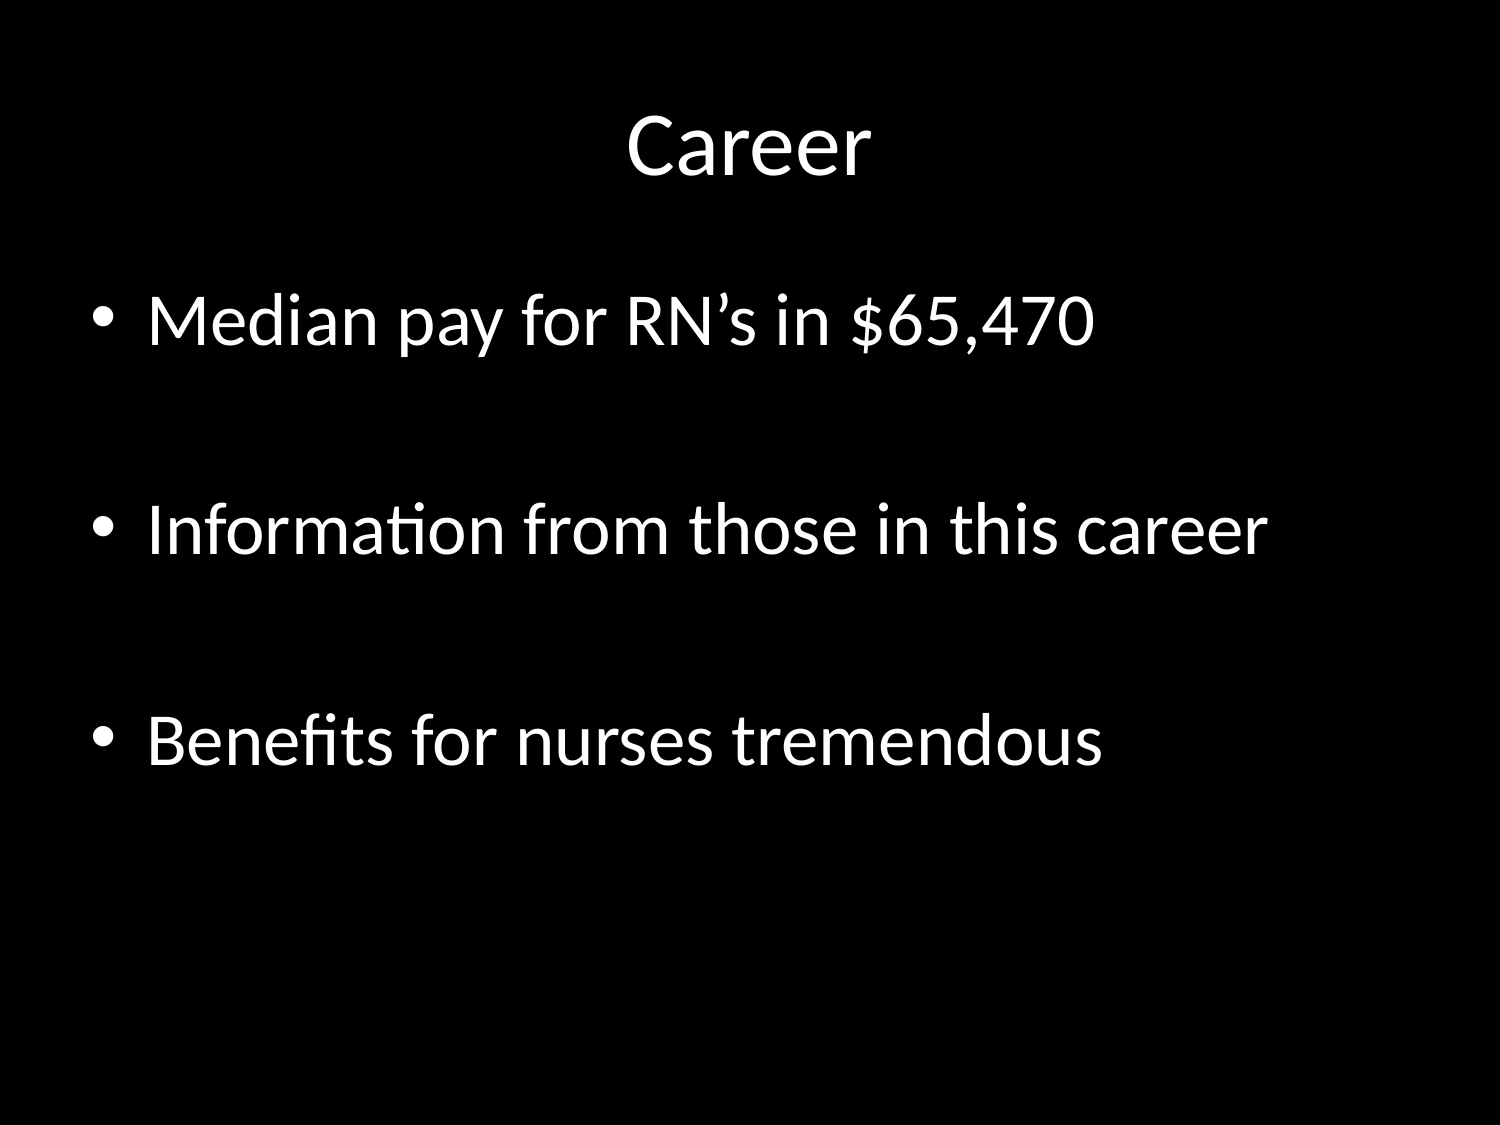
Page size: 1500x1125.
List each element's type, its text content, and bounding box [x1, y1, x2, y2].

list Median pay for RN’s in $65,470 Information from those in this career Benefits for nurses tremendous [75, 262, 1425, 1005]
title Career [75, 45, 1425, 233]
